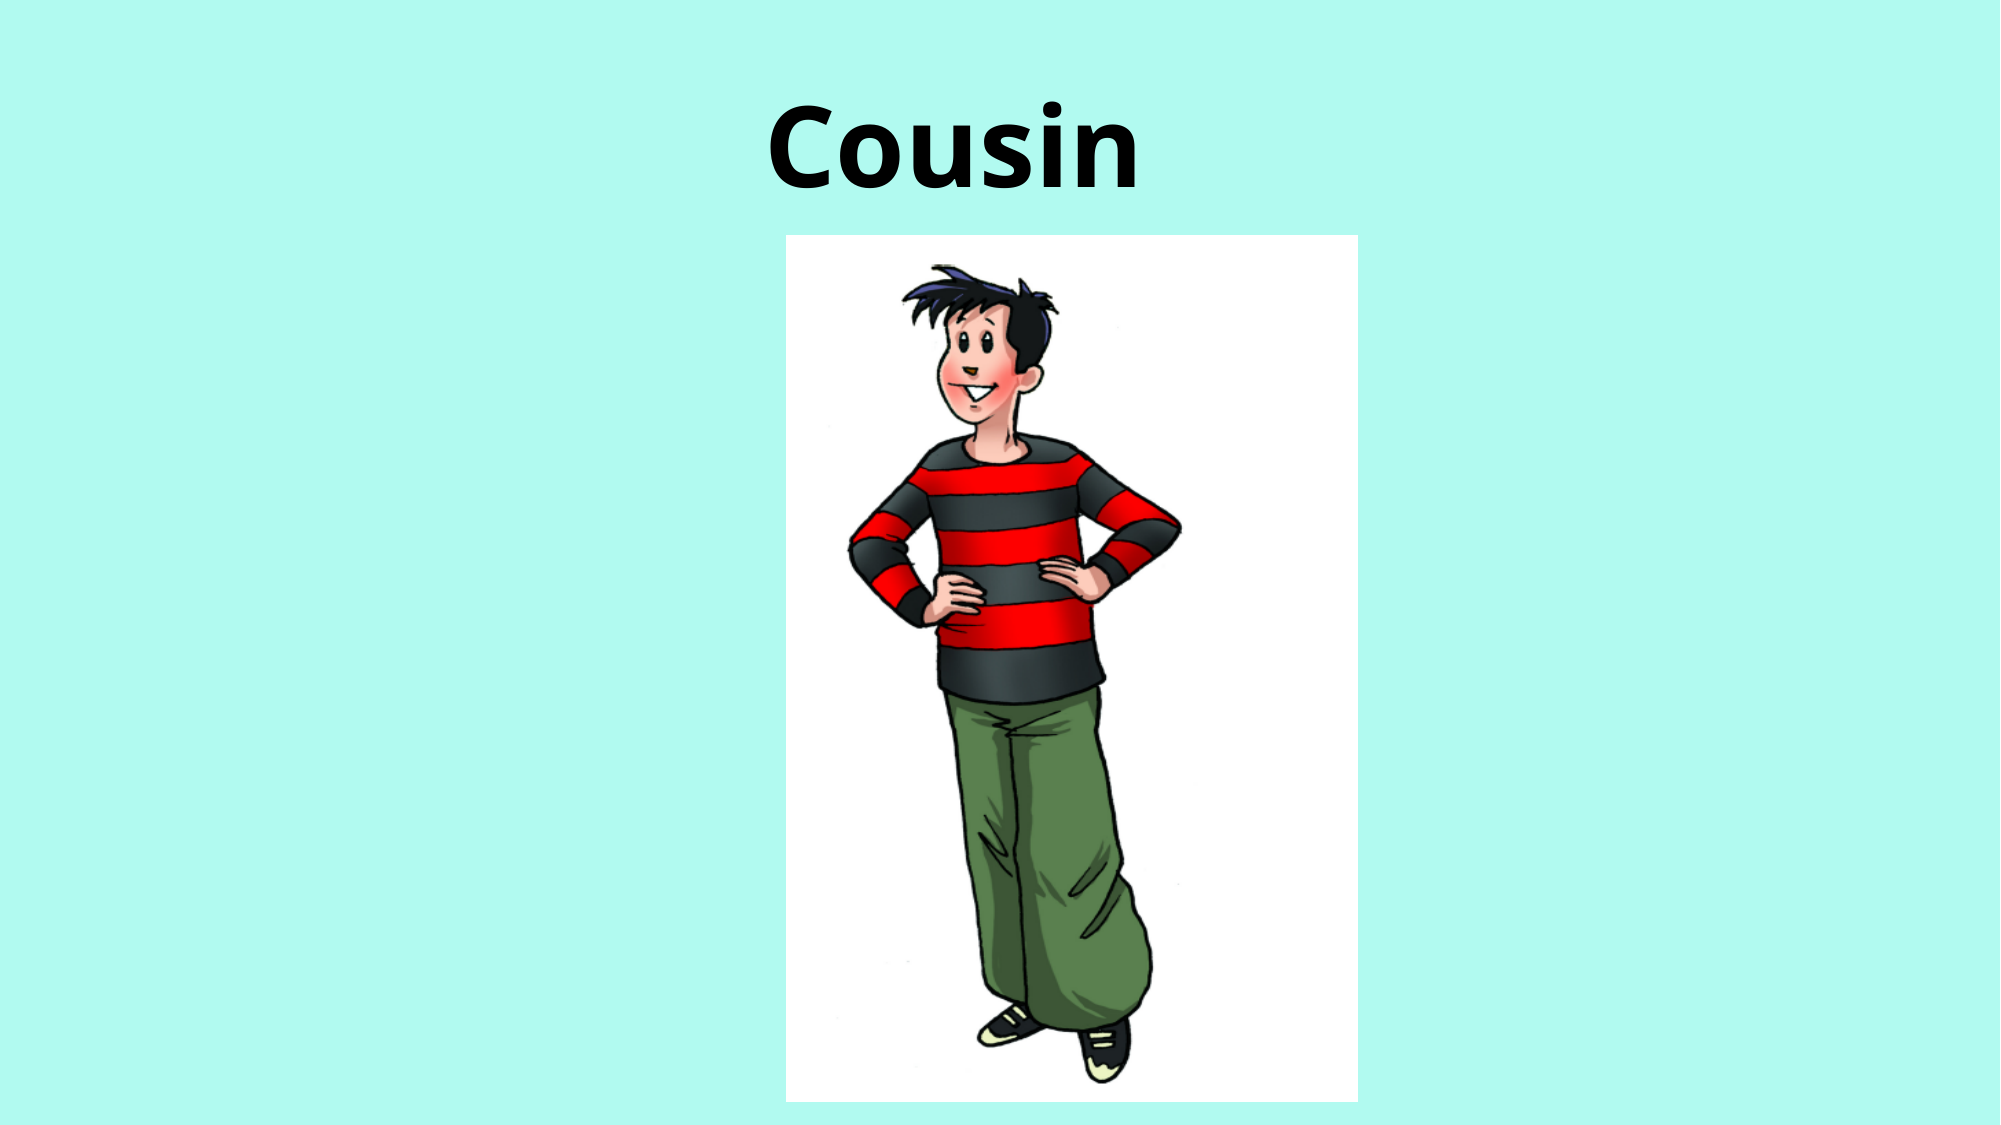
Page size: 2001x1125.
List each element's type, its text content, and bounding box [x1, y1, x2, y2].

title Cousin [106, 42, 1832, 260]
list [786, 235, 1359, 1103]
